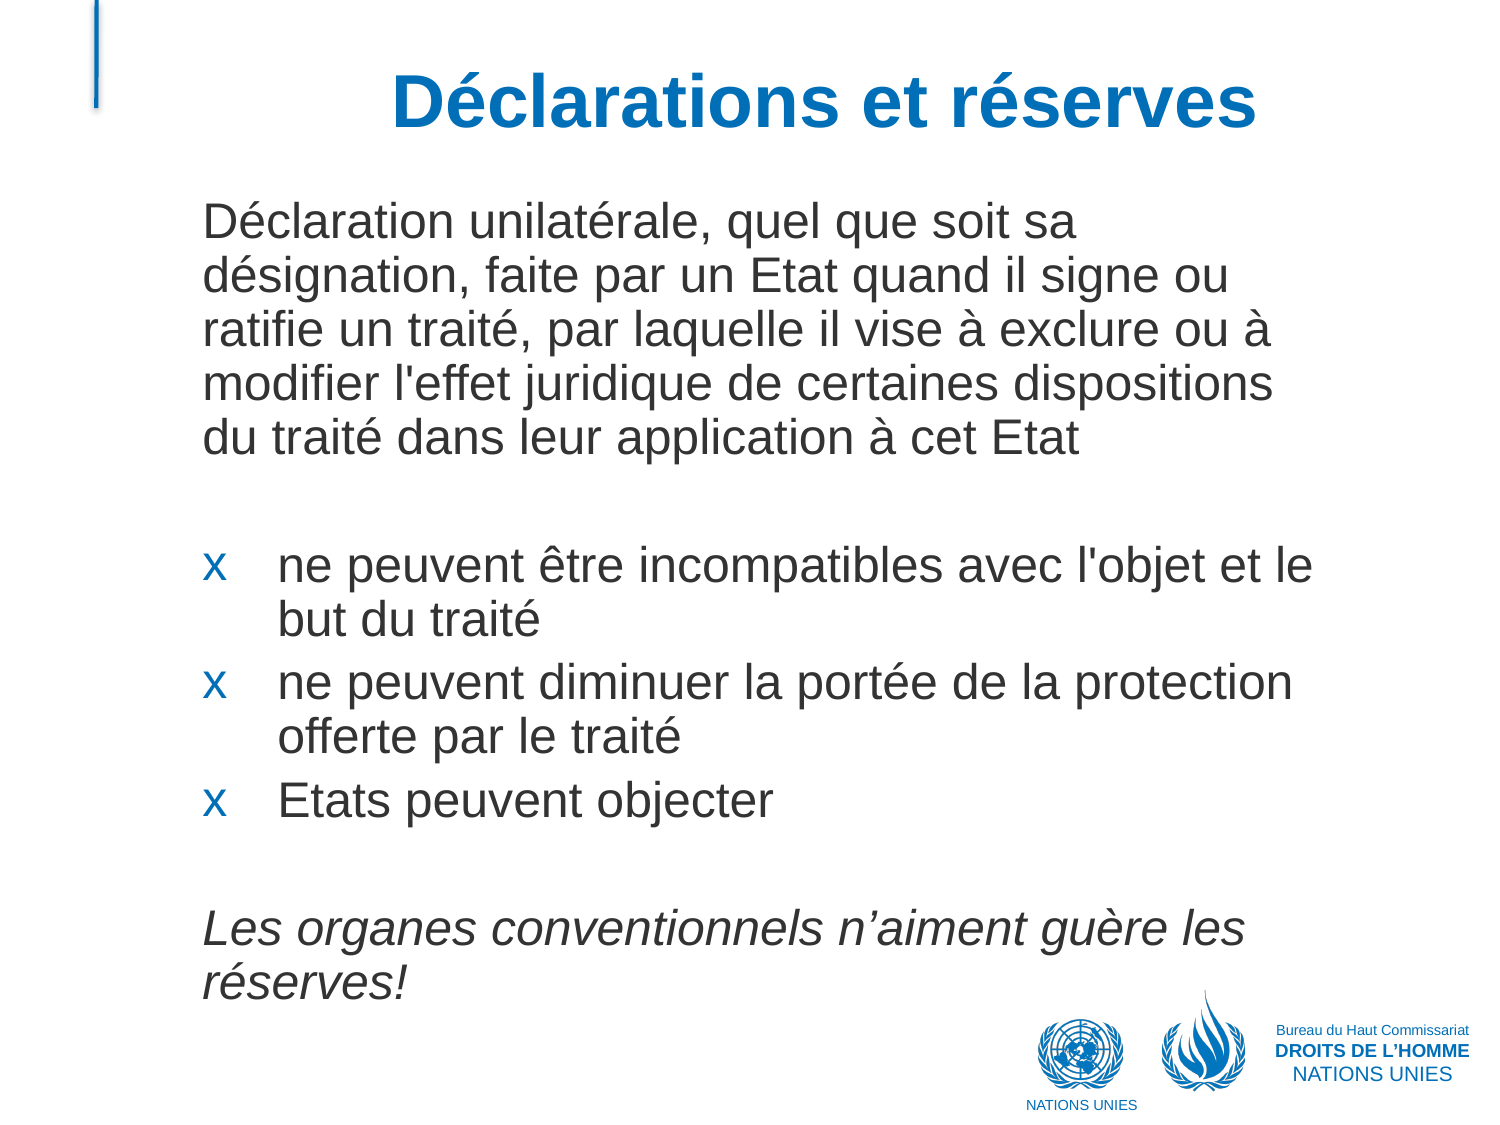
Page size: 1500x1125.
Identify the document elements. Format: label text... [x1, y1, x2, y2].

title Déclarations et réserves [32, 45, 1500, 224]
text_box NATIONS UNIES [980, 1088, 1184, 1121]
text_box Déclaration unilatérale, quel que soit sa désignation, faite par un Etat quand il signe ou ratifie un traité, par laquelle il vise à exclure ou à modifier l'effet juridique de certaines dispositions du traité dans leur application à cet Etat ne peuvent être incompatibles avec l'objet et le but du traité ne peuvent diminuer la portée de la protection offerte par le traité Etats peuvent objecter Les organes conventionnels n’aiment guère les réserves! [187, 187, 1345, 975]
text_box Bureau du Haut Commissariat DROITS DE L’HOMME NATIONS UNIES [1245, 1013, 1500, 1094]
picture [1037, 990, 1457, 1107]
